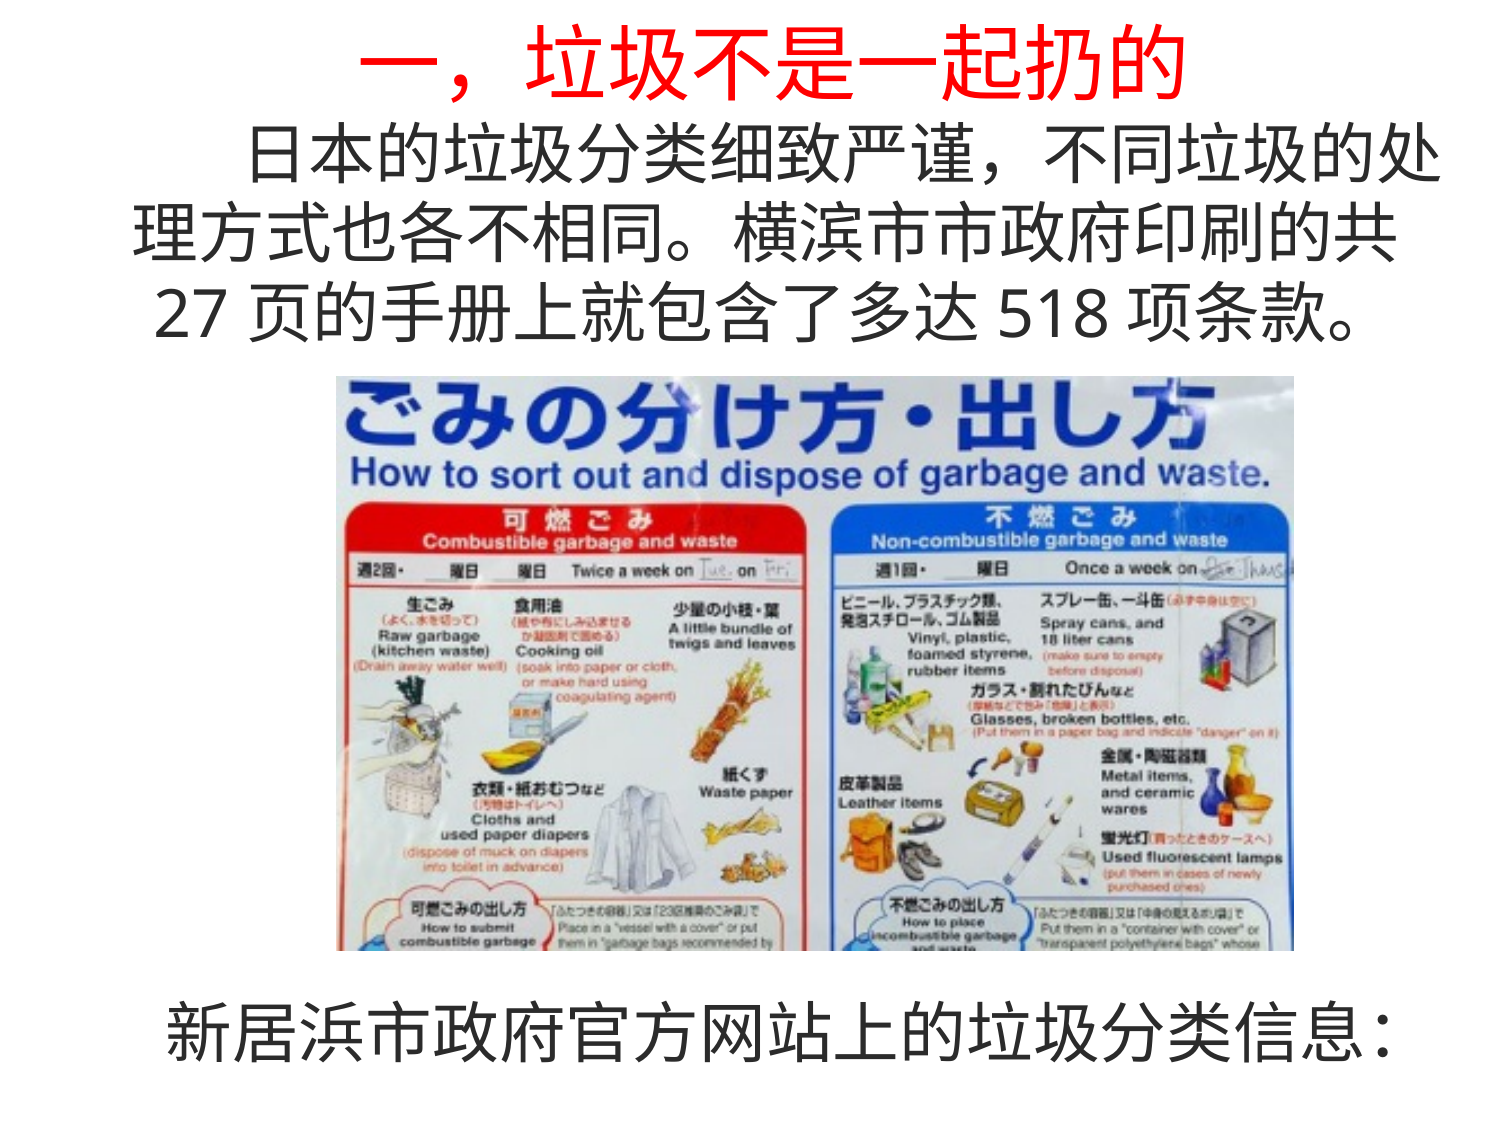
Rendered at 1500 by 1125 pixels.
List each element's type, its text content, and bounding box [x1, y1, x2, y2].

text_box 一，垃圾不是一起扔的 日本的垃圾分类细致严谨，不同垃圾的处理方式也各不相同。横滨市市政府印刷的共27页的手册上就包含了多达518项条款。 新居浜市政府官方网站上的垃圾分类信息： [88, 4, 1459, 1125]
picture [336, 376, 1294, 951]
